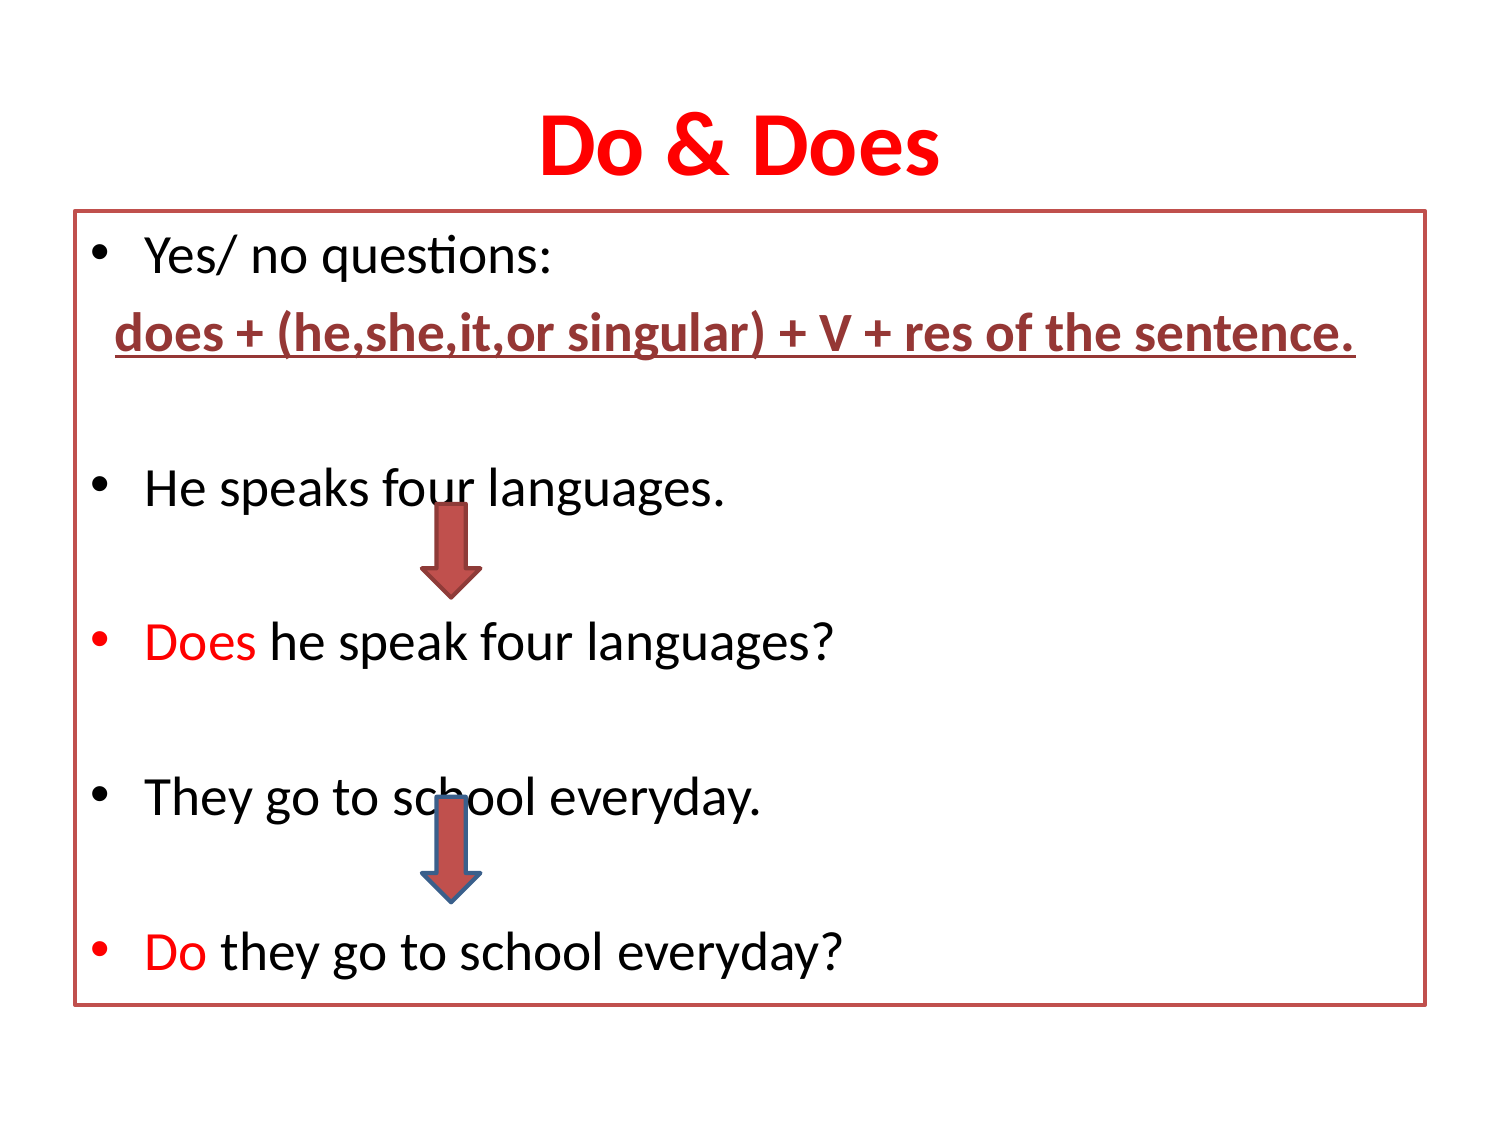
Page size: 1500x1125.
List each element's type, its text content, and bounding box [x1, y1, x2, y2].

text_box [419, 794, 483, 905]
title Do & Does [75, 45, 1425, 209]
list Yes/ no questions: does + (he,she,it,or singular) + V + res of the sentence. He speaks four languages. Does he speak four languages? They go to school everyday. Do they go to school everyday? [73, 209, 1427, 1007]
text_box [419, 501, 483, 600]
